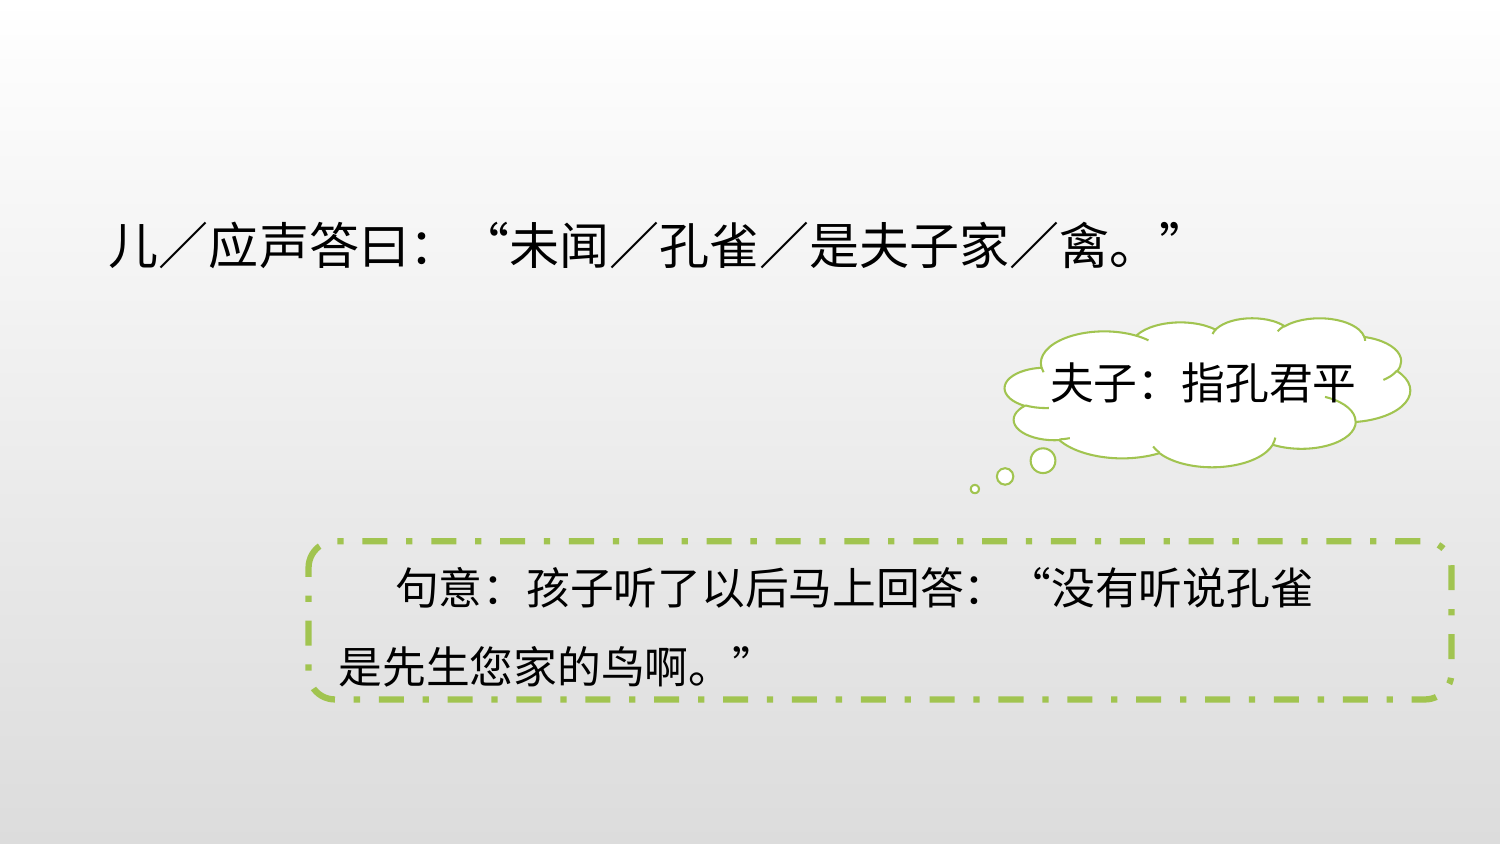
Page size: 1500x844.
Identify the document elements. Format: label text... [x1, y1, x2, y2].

text_box [1029, 447, 1057, 475]
text_box 儿／应声答曰：“未闻／孔雀／是夫子家／禽。” [41, 179, 1388, 281]
text_box [995, 467, 1015, 486]
text_box [969, 483, 981, 495]
text_box 夫子：指孔君平 [1039, 350, 1388, 415]
text_box [307, 540, 1453, 701]
text_box 句意：孩子听了以后马上回答：“没有听说孔雀是先生您家的鸟啊。” [327, 528, 1367, 542]
text_box [1003, 317, 1412, 469]
